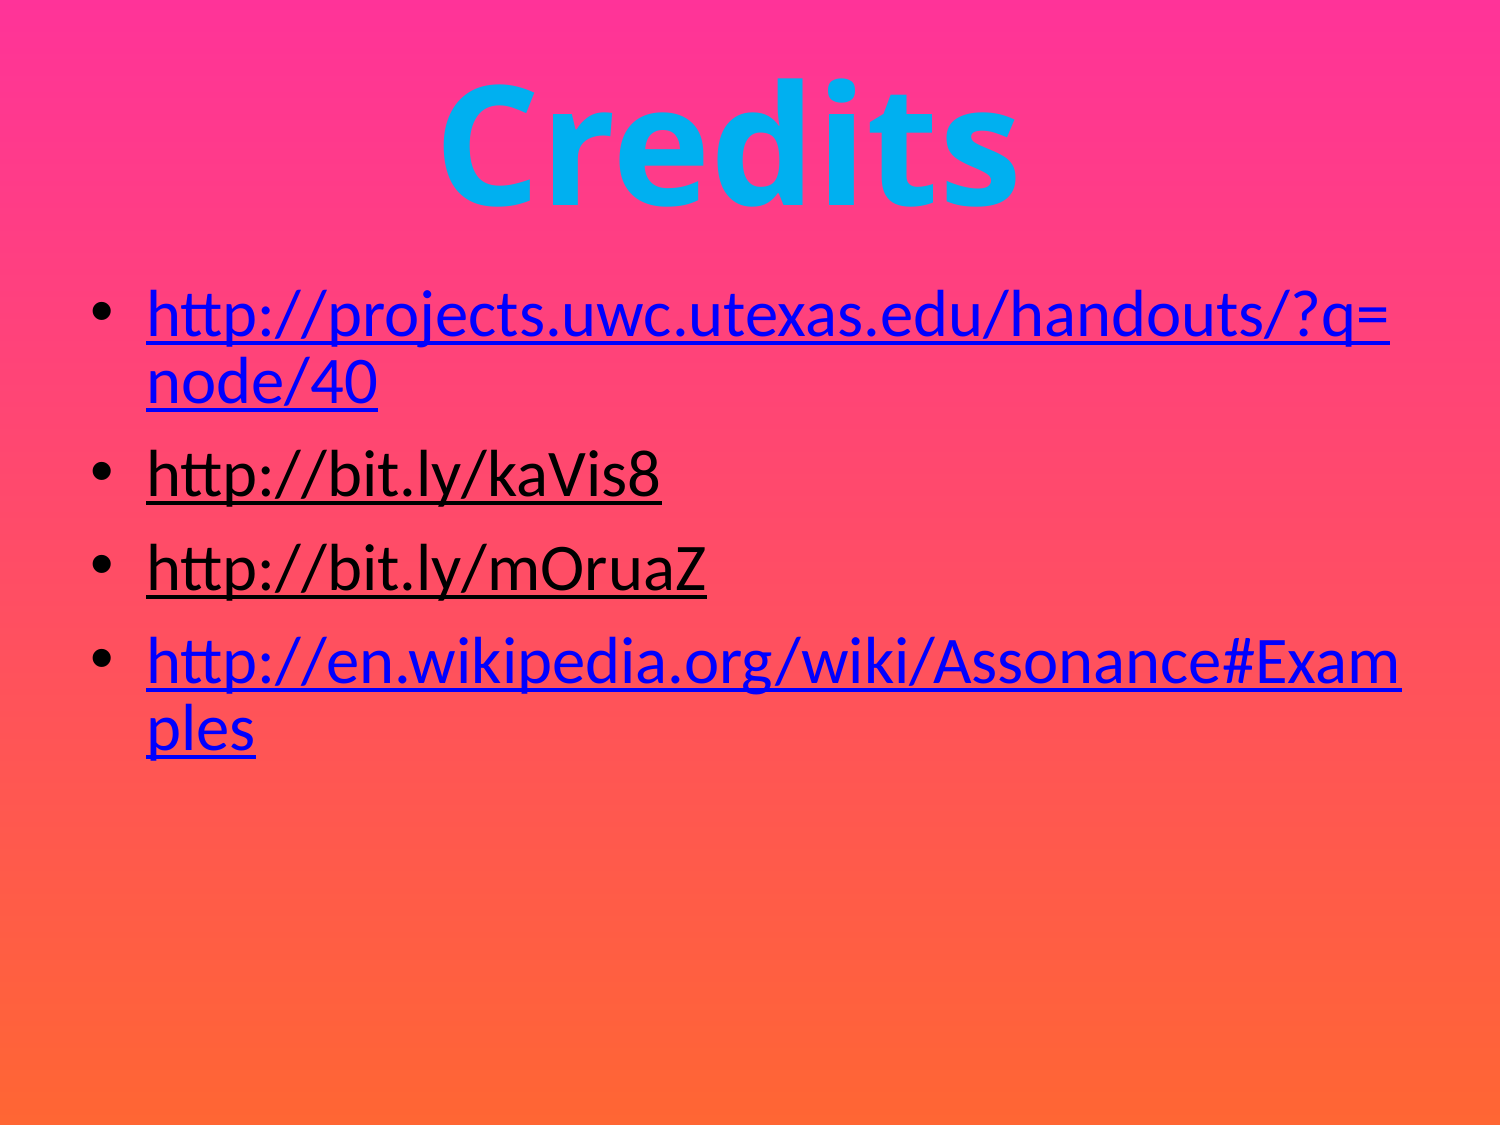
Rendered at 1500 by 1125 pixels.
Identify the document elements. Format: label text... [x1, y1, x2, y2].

title Credits [75, 45, 1425, 233]
list http://projects.uwc.utexas.edu/handouts/?q=node/40 http://bit.ly/kaVis8 http://bit.ly/mOruaZ http://en.wikipedia.org/wiki/Assonance#Examples [75, 262, 1425, 1005]
